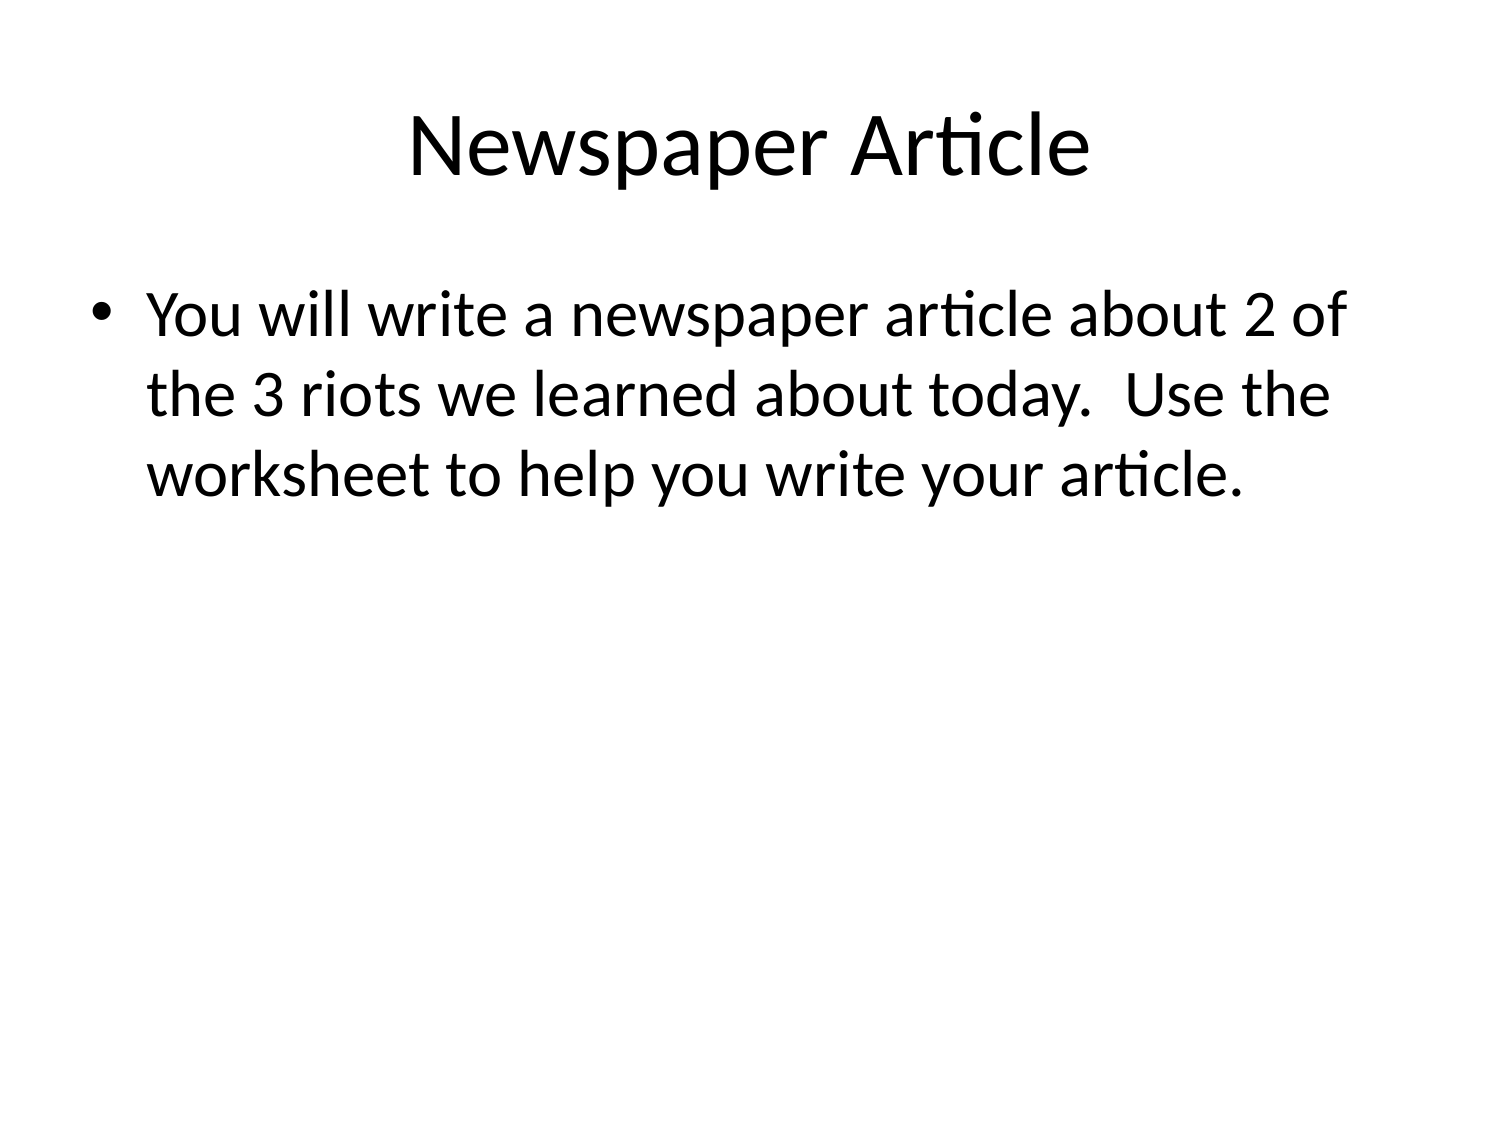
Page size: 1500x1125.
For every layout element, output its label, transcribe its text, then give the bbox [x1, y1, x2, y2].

list You will write a newspaper article about 2 of the 3 riots we learned about today. Use the worksheet to help you write your article. [75, 262, 1425, 1005]
title Newspaper Article [75, 45, 1425, 233]
